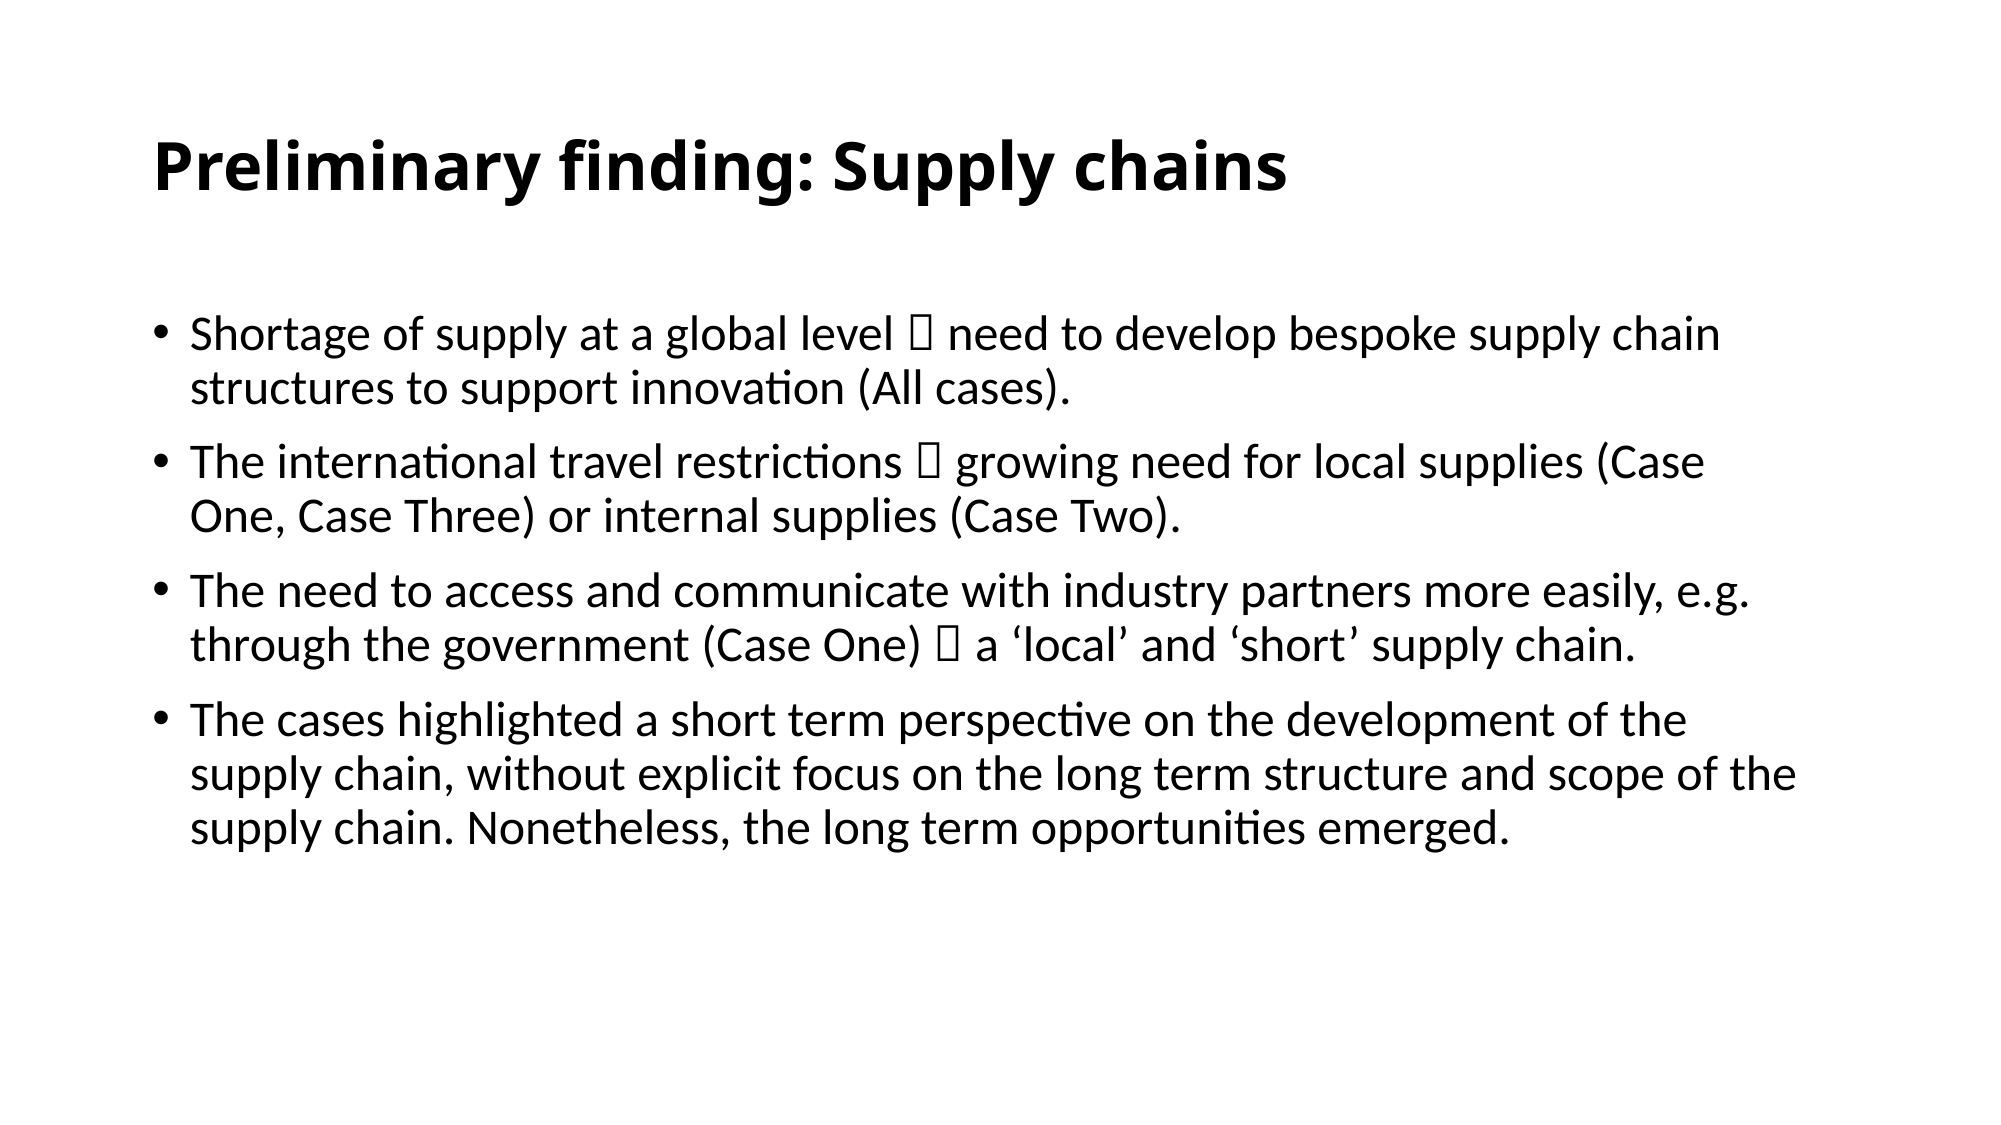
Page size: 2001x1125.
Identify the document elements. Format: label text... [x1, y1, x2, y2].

list Shortage of supply at a global level  need to develop bespoke supply chain structures to support innovation (All cases). The international travel restrictions  growing need for local supplies (Case One, Case Three) or internal supplies (Case Two). The need to access and communicate with industry partners more easily, e.g. through the government (Case One)  a ‘local’ and ‘short’ supply chain. The cases highlighted a short term perspective on the development of the supply chain, without explicit focus on the long term structure and scope of the supply chain. Nonetheless, the long term opportunities emerged. [137, 299, 1826, 1014]
title Preliminary finding: Supply chains [137, 59, 1863, 278]
